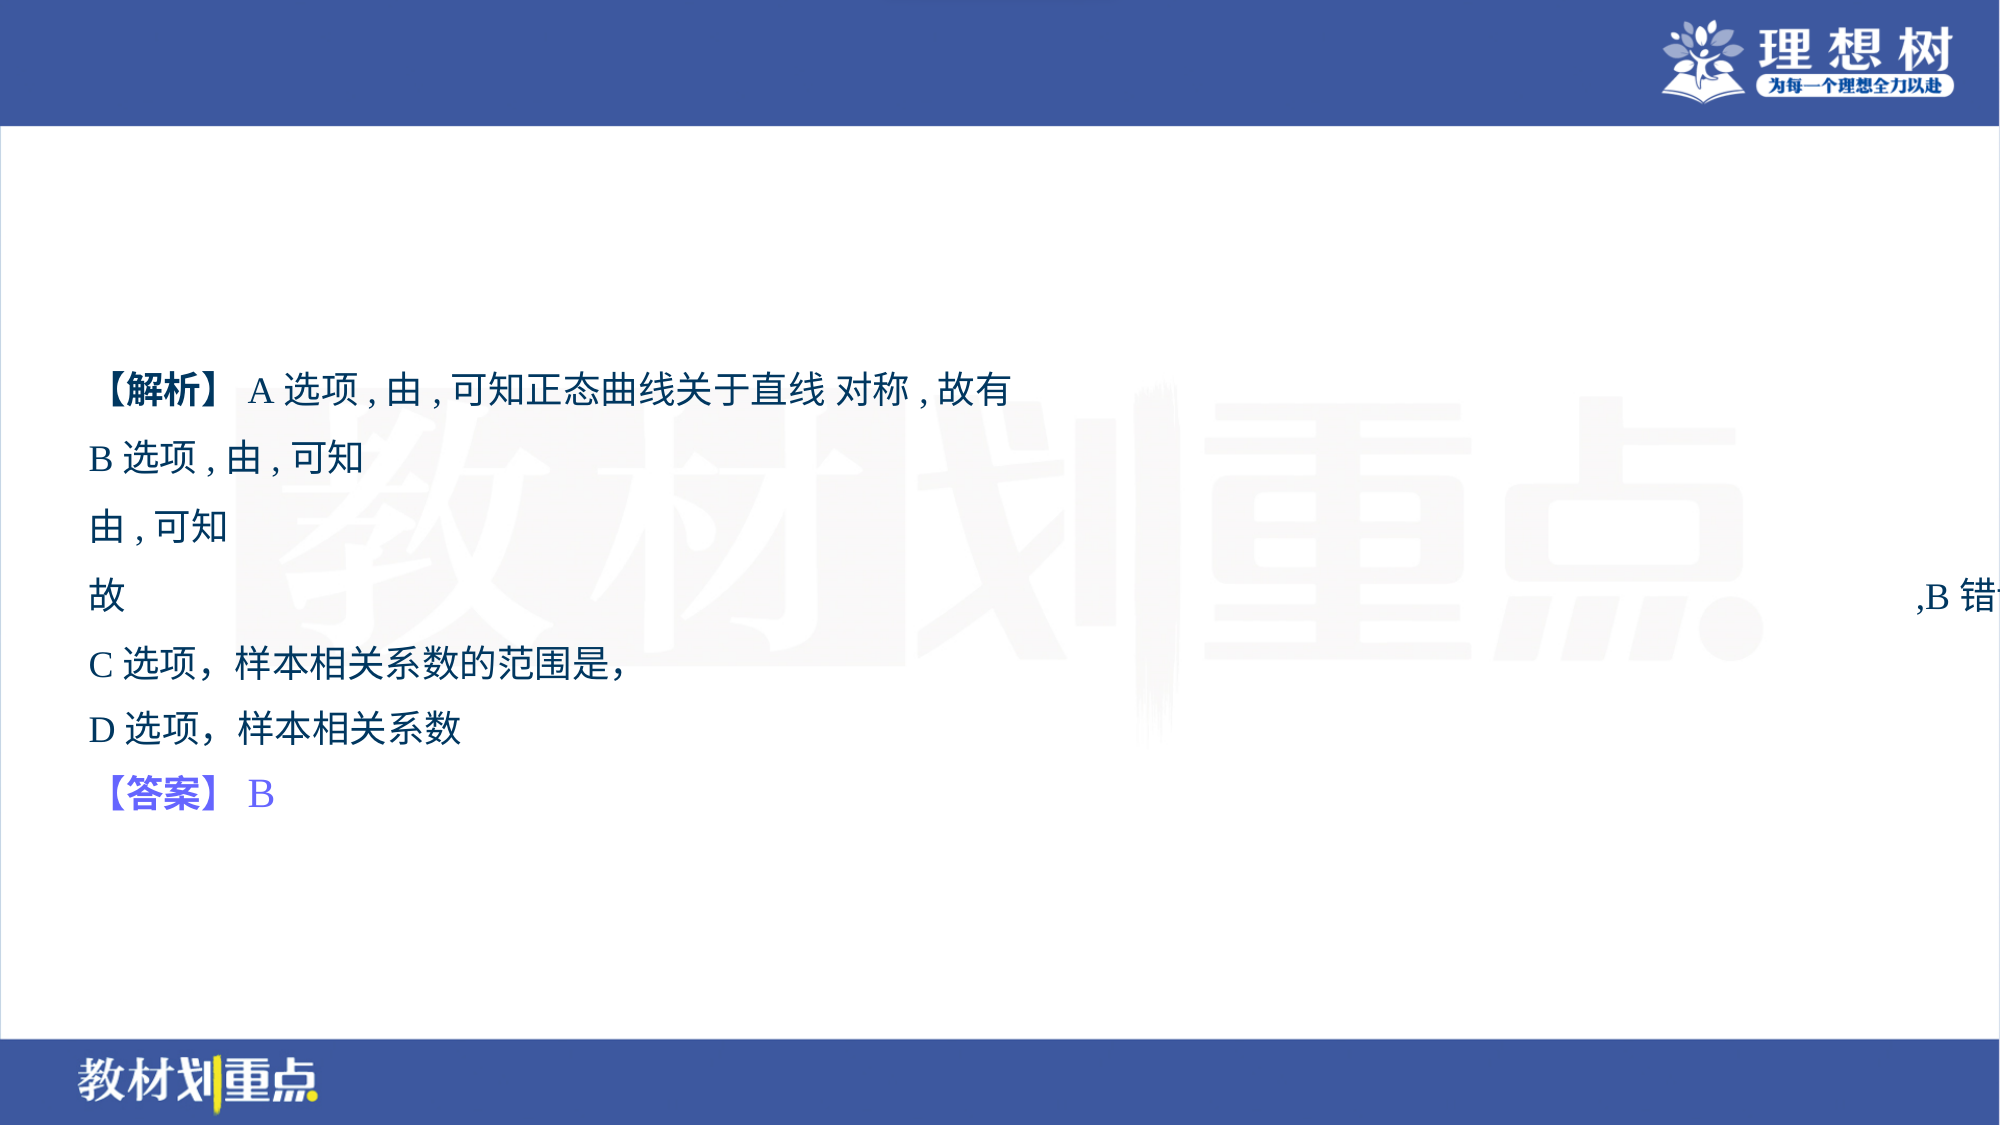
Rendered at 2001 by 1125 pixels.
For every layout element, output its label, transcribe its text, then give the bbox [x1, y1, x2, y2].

text_box 【答案】B [88, 741, 1911, 809]
picture [0, 0, 2000, 1125]
